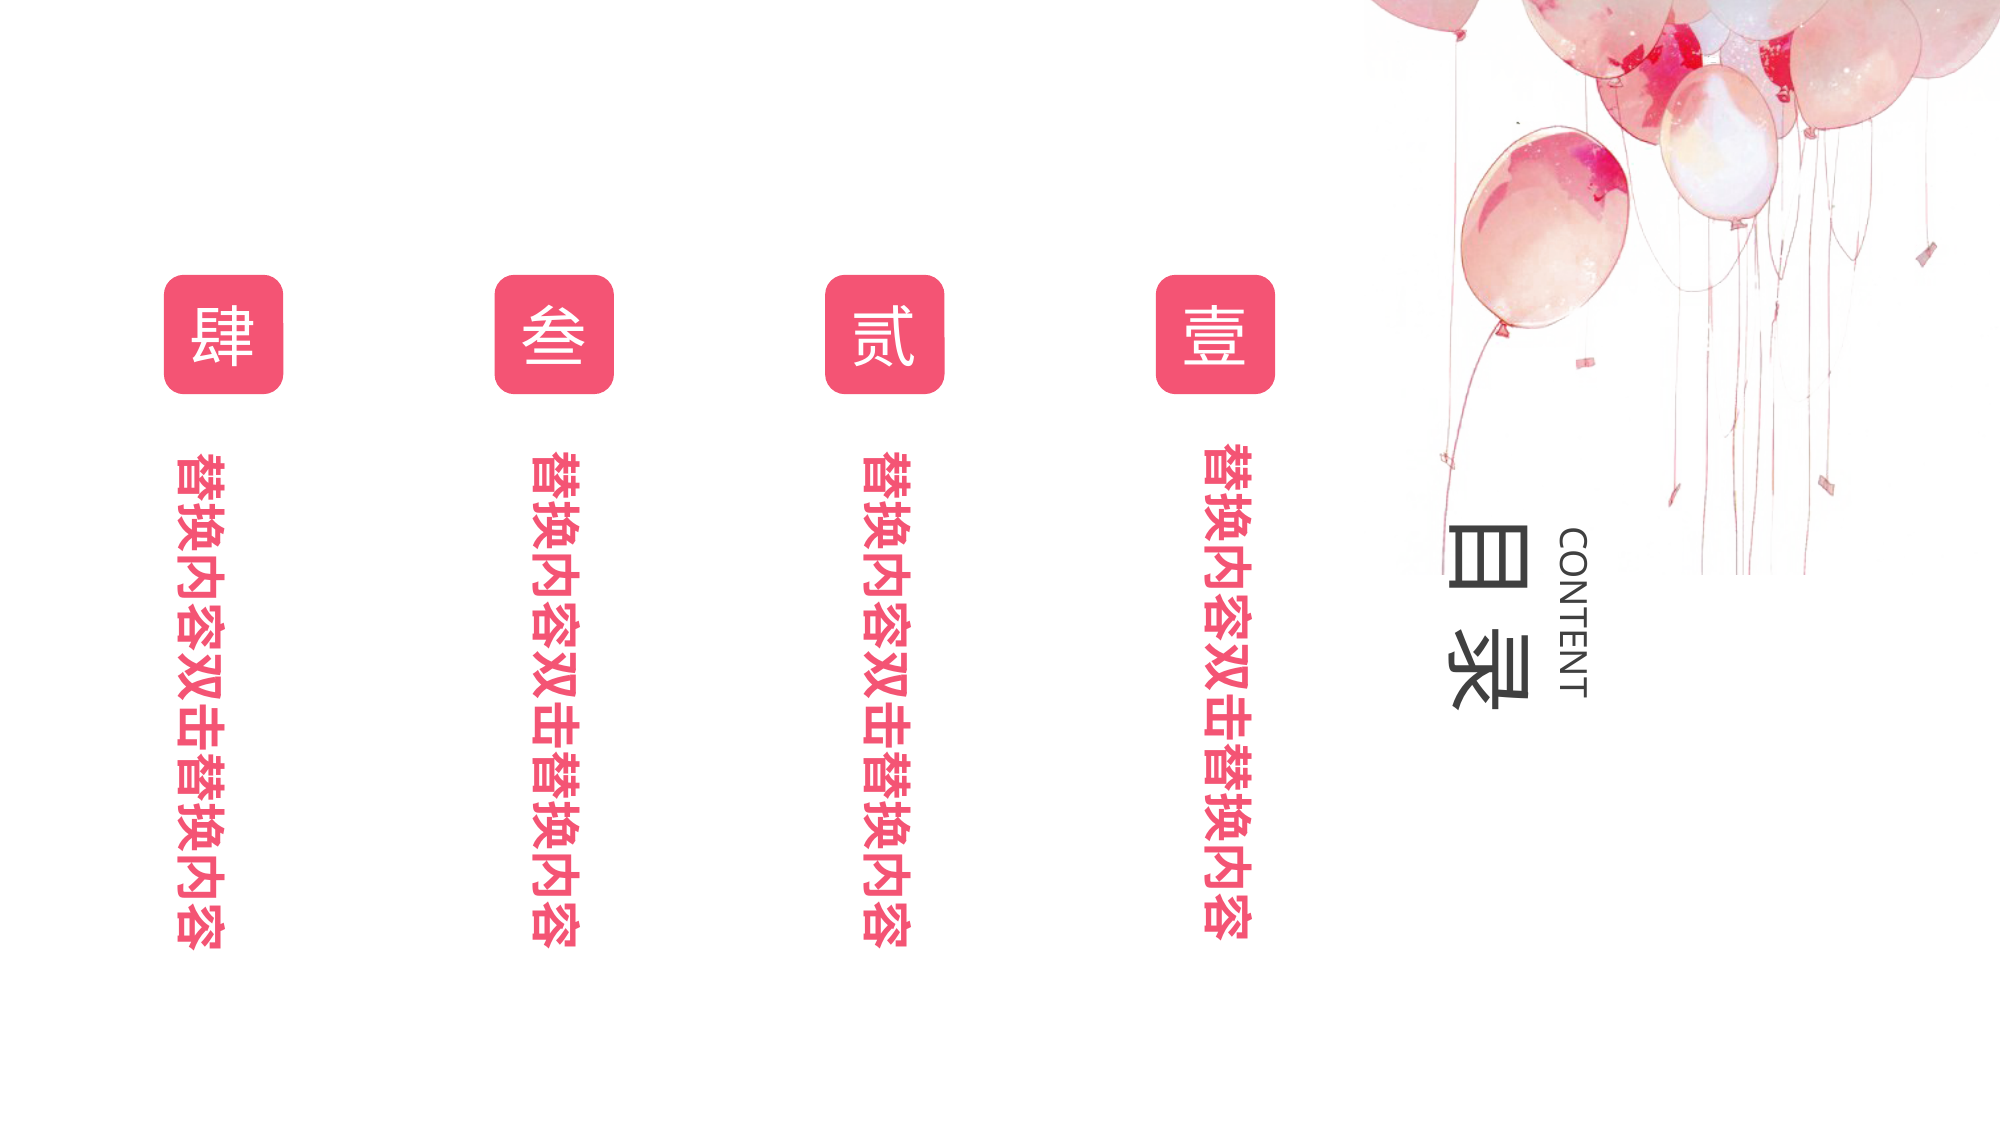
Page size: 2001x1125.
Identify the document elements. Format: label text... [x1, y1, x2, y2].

text_box CONTENT [1529, 575, 1606, 730]
picture [1364, 0, 2000, 575]
text_box 叁 [505, 287, 602, 383]
text_box 肆 [174, 287, 272, 383]
text_box [163, 274, 284, 395]
text_box 壹 [1166, 287, 1264, 383]
text_box [494, 274, 614, 395]
text_box [825, 274, 945, 395]
text_box 替换内容双击替换内容 [520, 416, 613, 966]
text_box 贰 [836, 287, 933, 383]
text_box 替换内容双击替换内容 [850, 416, 944, 966]
text_box 目 录 [1413, 575, 1529, 728]
text_box 替换内容双击替换内容 [164, 419, 258, 968]
text_box [1155, 274, 1276, 395]
text_box 替换内容双击替换内容 [1192, 409, 1286, 958]
